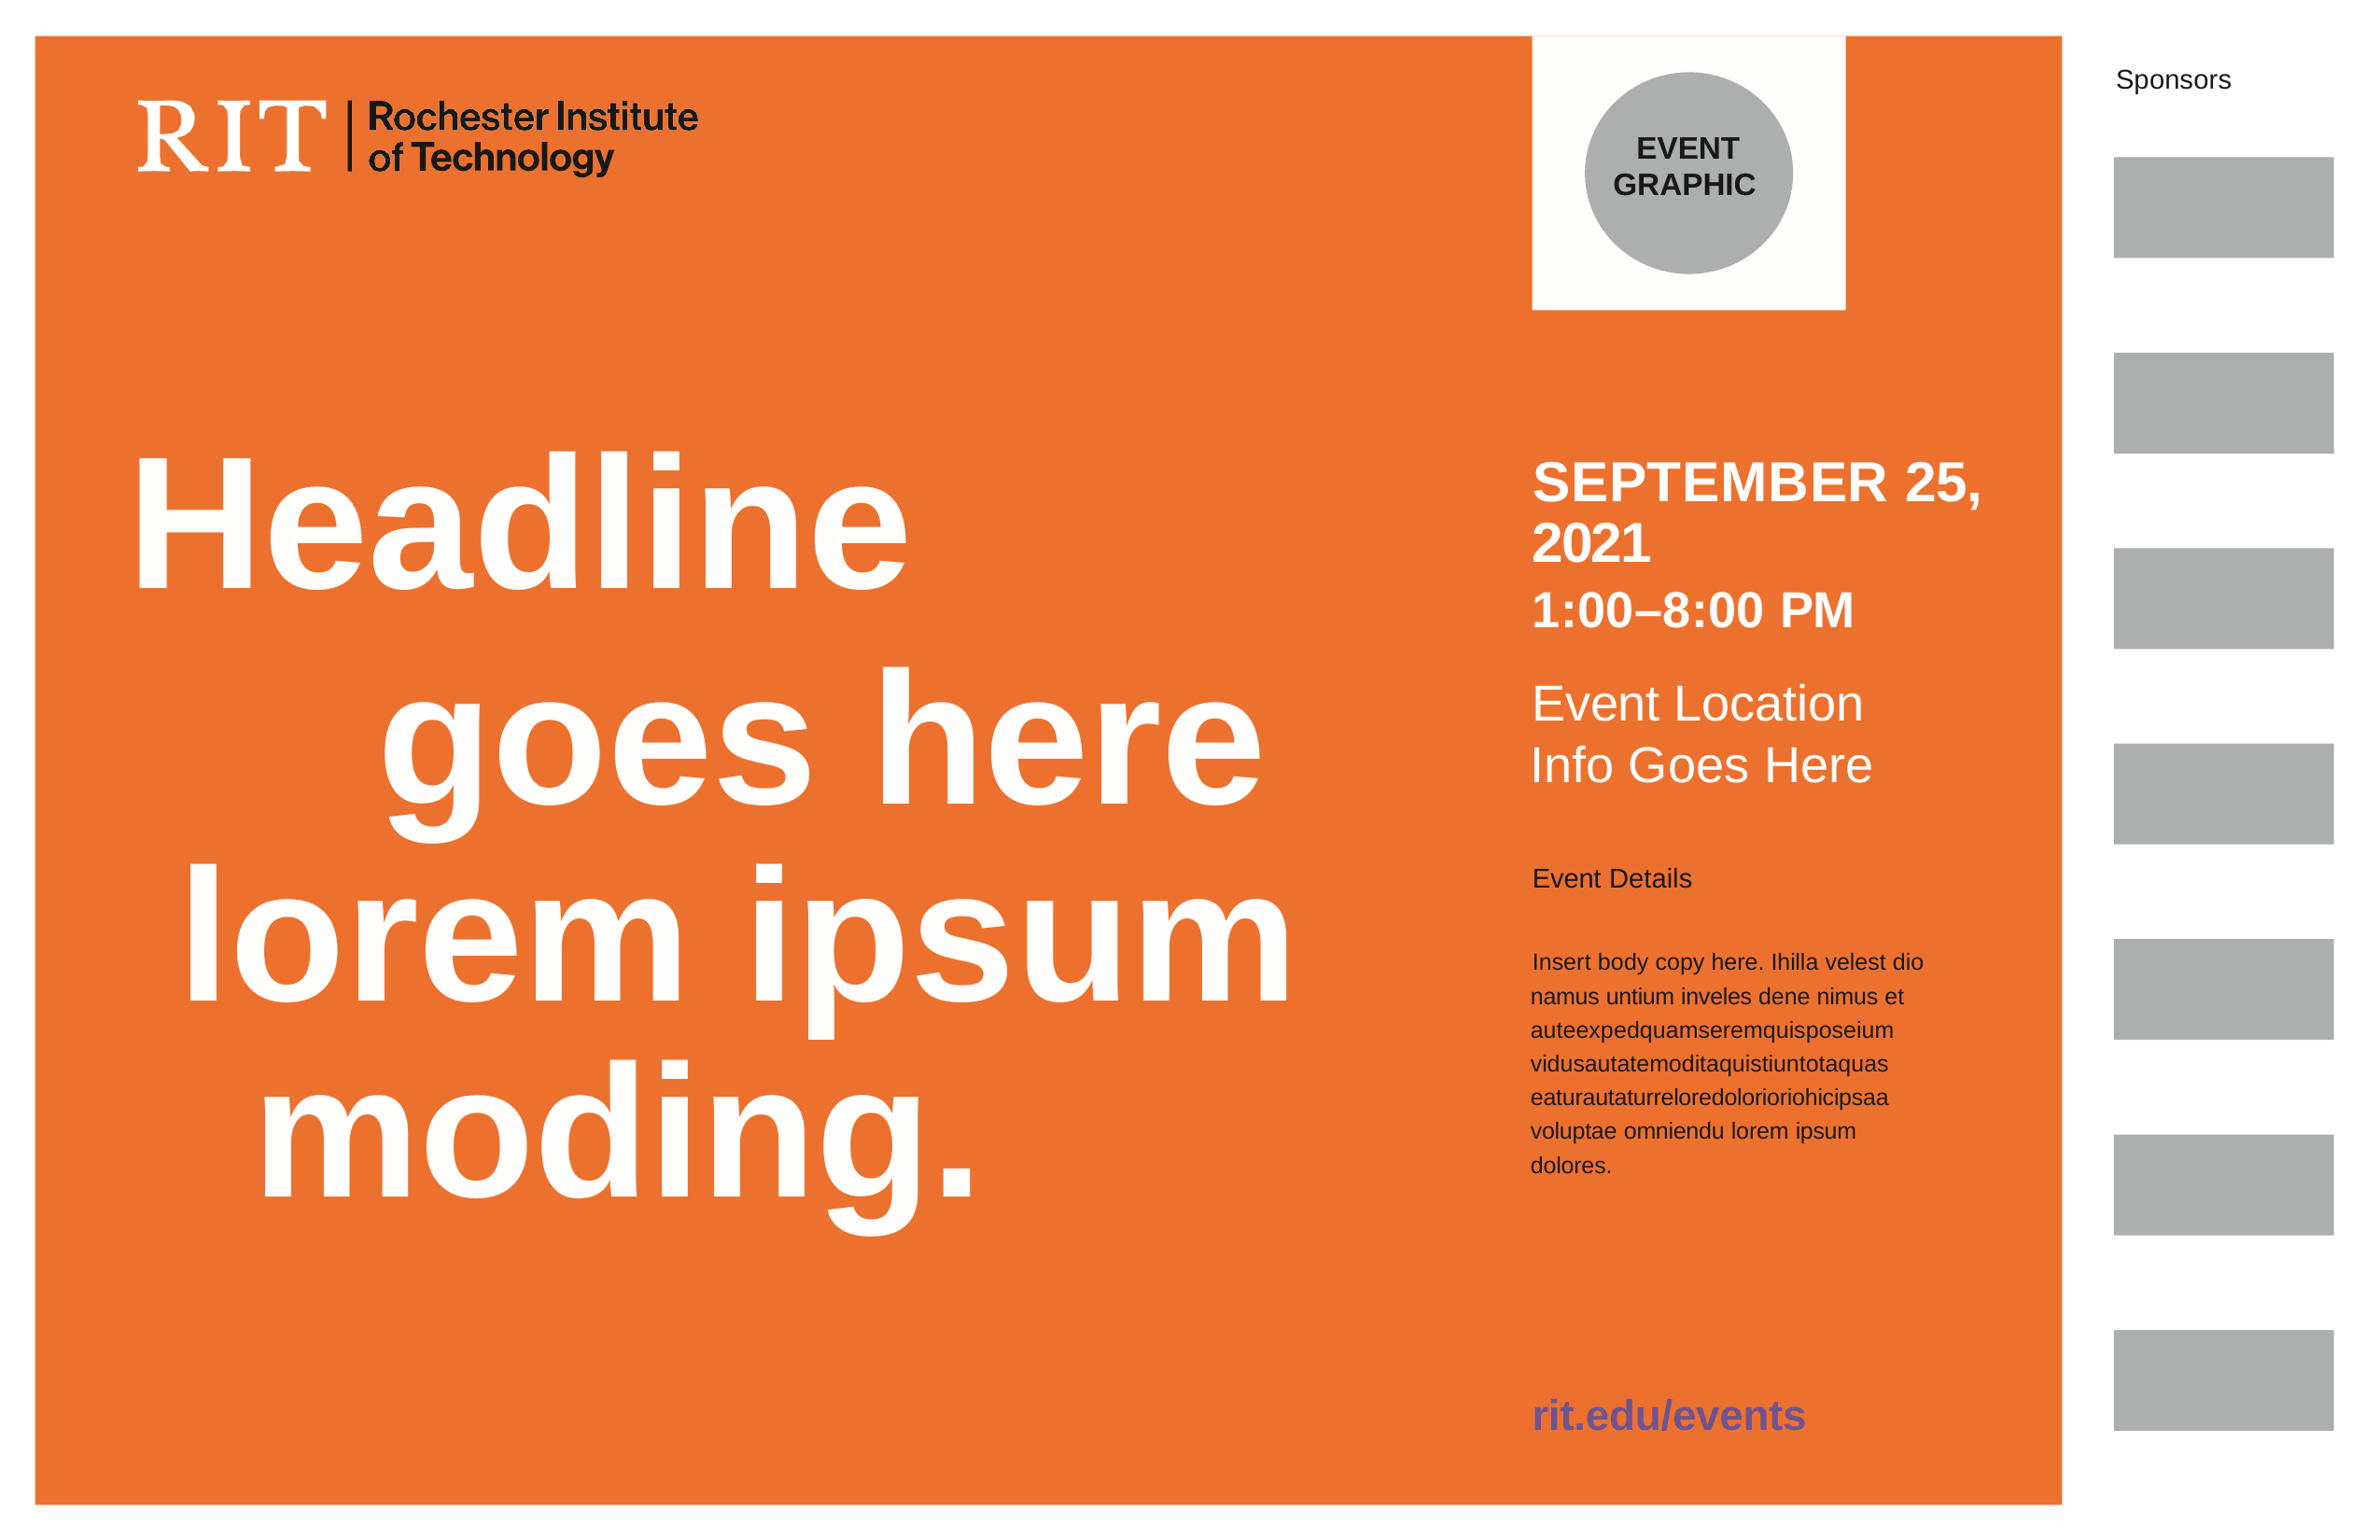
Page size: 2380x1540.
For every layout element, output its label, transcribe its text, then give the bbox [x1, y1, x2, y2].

text_box [2113, 157, 2334, 259]
text_box rit.edu/events [1530, 1387, 1891, 1439]
text_box [2113, 352, 2334, 454]
text_box Event Details [1530, 861, 1960, 929]
text_box [2113, 939, 2334, 1041]
text_box SEPTEMBER 25, 2021 1:00–8:00 PM Event Location Info Goes Here [1530, 453, 1991, 793]
text_box Headline goes here lorem ipsum moding. [125, 410, 1314, 1235]
text_box [35, 35, 2063, 1505]
text_box Insert body copy here. Ihilla velest dio namus untium inveles dene nimus et auteexpedquamseremquisposeium vidusautatemoditaquistiuntotaquas eaturautaturreloredolorioriohicipsaa voluptae omniendu lorem ipsum dolores. [1530, 941, 1942, 1178]
text_box [2113, 743, 2334, 845]
text_box [2113, 548, 2334, 650]
text_box [2113, 1134, 2334, 1236]
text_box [137, 35, 1846, 311]
text_box Sponsors [2113, 62, 2285, 95]
text_box [2113, 1330, 2334, 1431]
